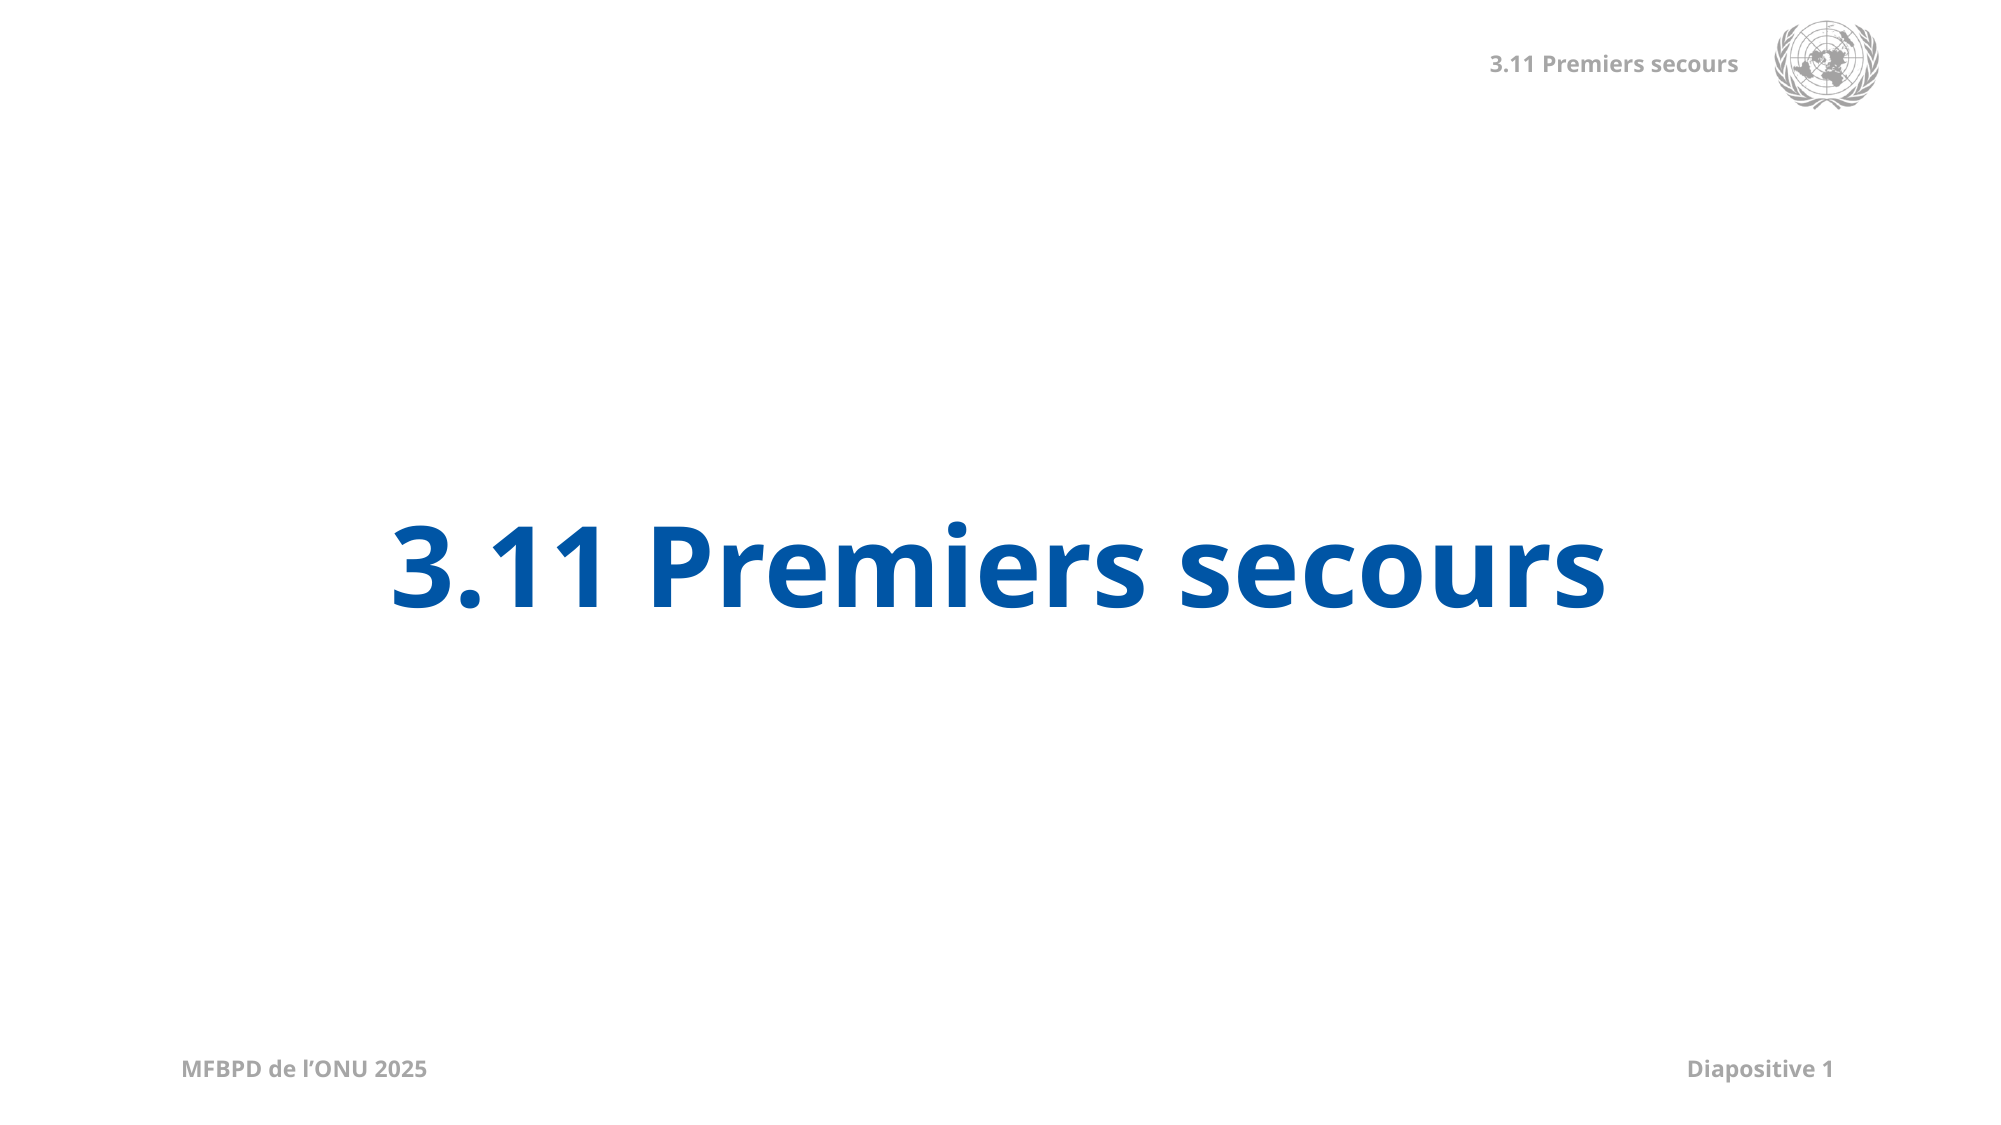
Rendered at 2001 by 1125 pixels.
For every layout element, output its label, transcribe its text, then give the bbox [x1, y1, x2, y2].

text_box 3.11 Premiers secours [249, 487, 1750, 638]
